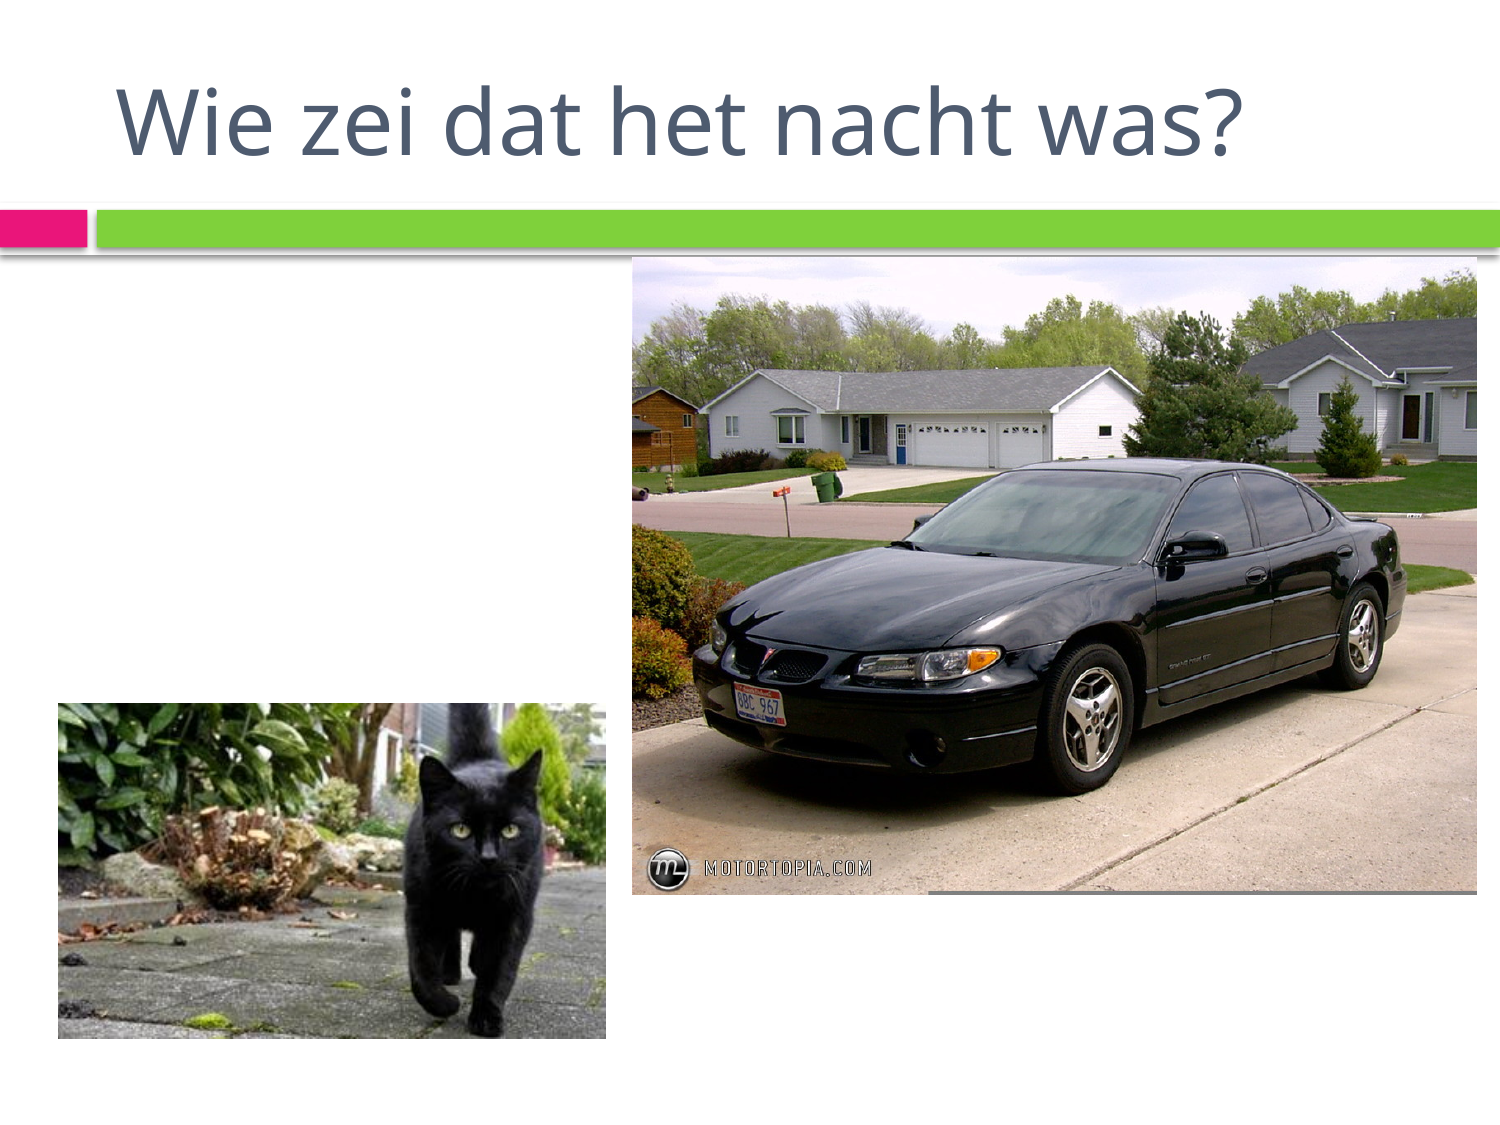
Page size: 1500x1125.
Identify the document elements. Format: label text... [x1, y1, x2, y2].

picture [632, 257, 1477, 896]
title Wie zei dat het nacht was? [100, 37, 1438, 200]
picture [58, 702, 606, 1040]
